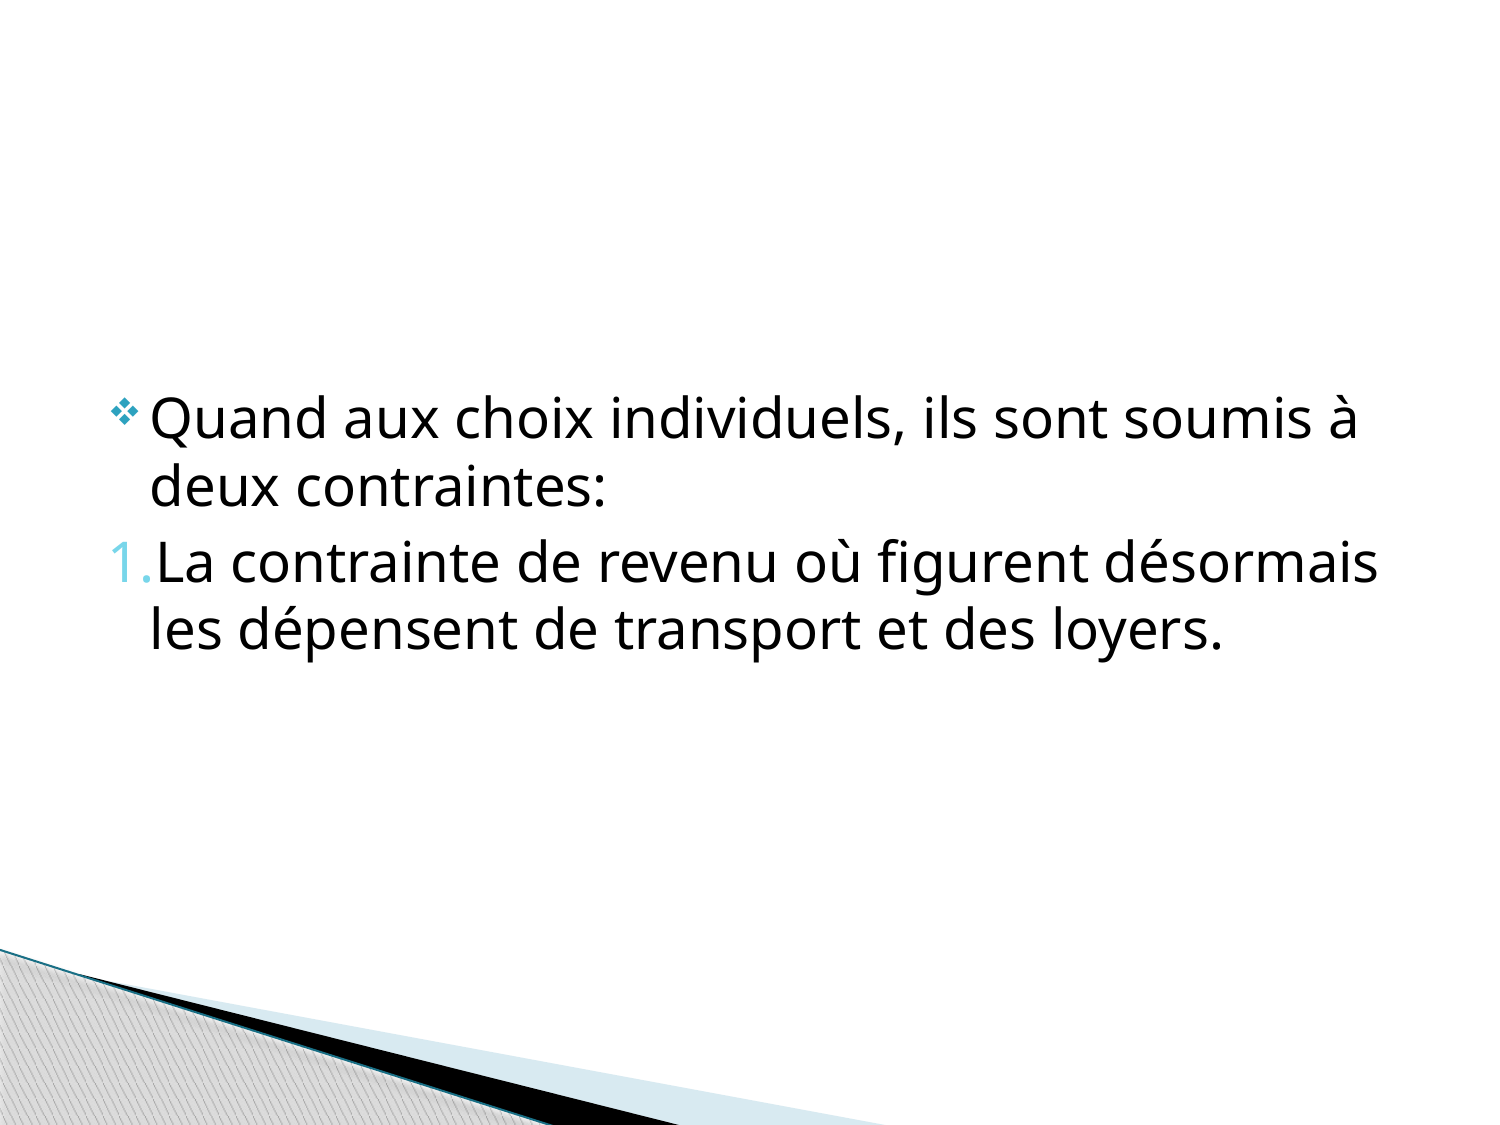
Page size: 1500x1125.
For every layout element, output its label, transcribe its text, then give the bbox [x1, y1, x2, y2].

list Quand aux choix individuels, ils sont soumis à deux contraintes: 1.La contrainte de revenu où figurent désormais les dépensent de transport et des loyers. [75, 375, 1425, 986]
